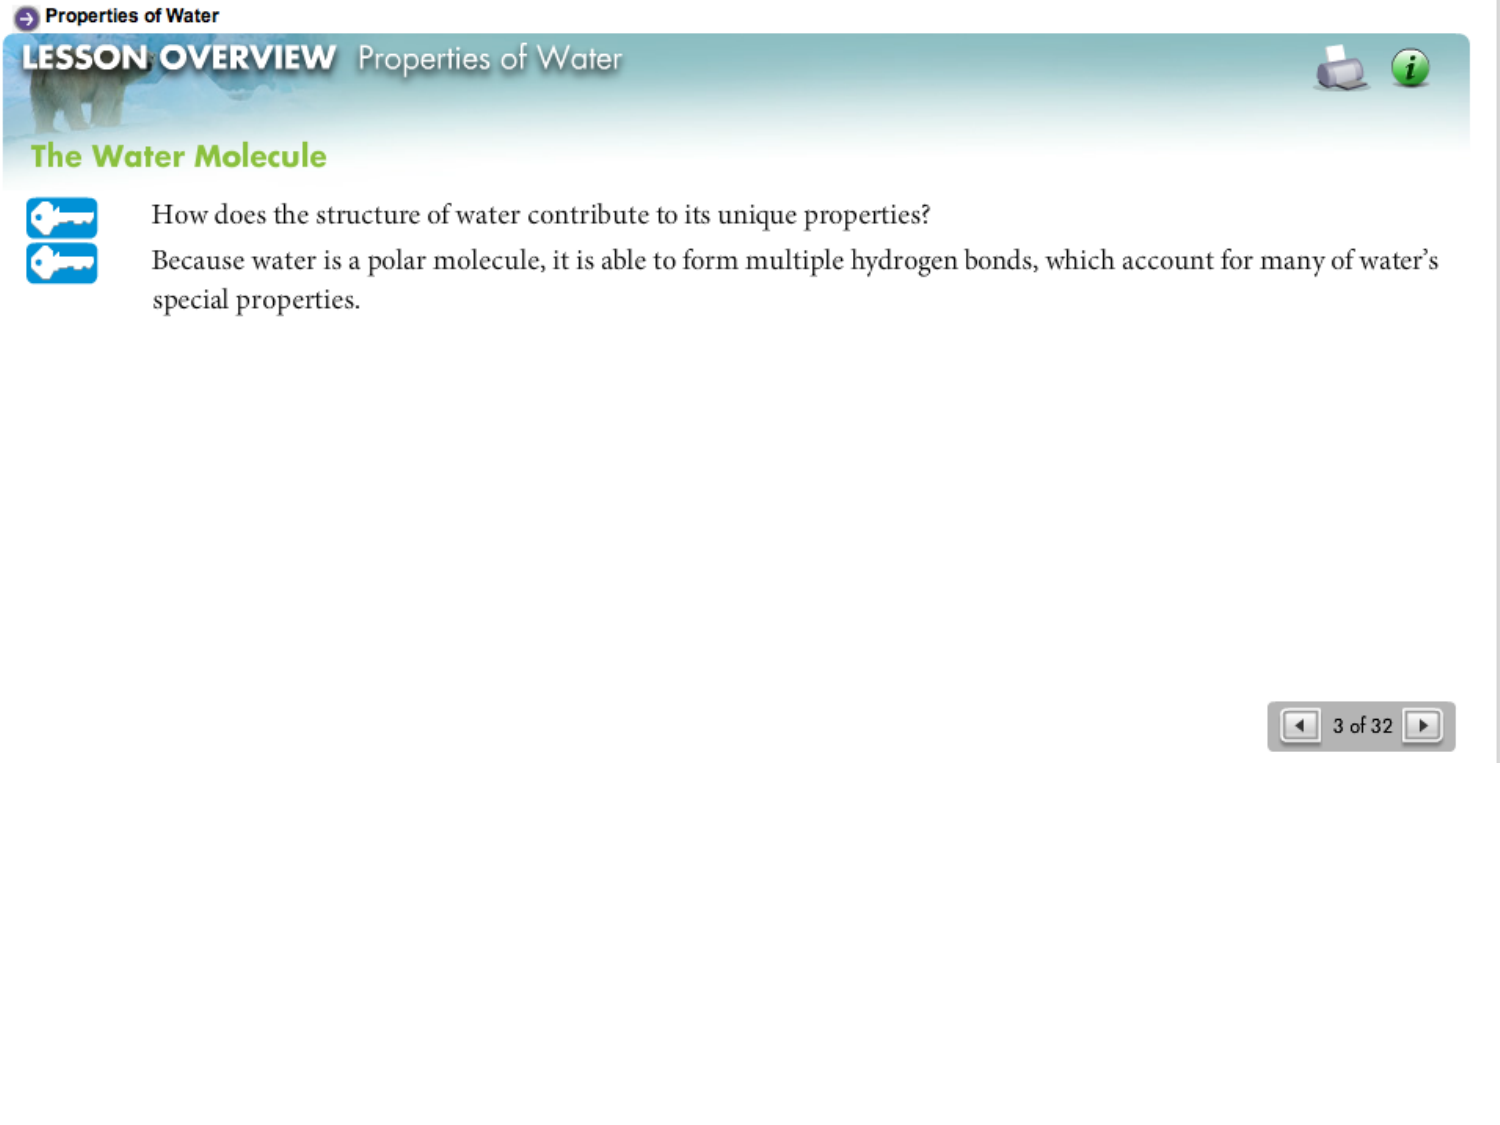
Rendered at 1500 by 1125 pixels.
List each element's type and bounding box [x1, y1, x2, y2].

picture [0, 0, 1500, 763]
